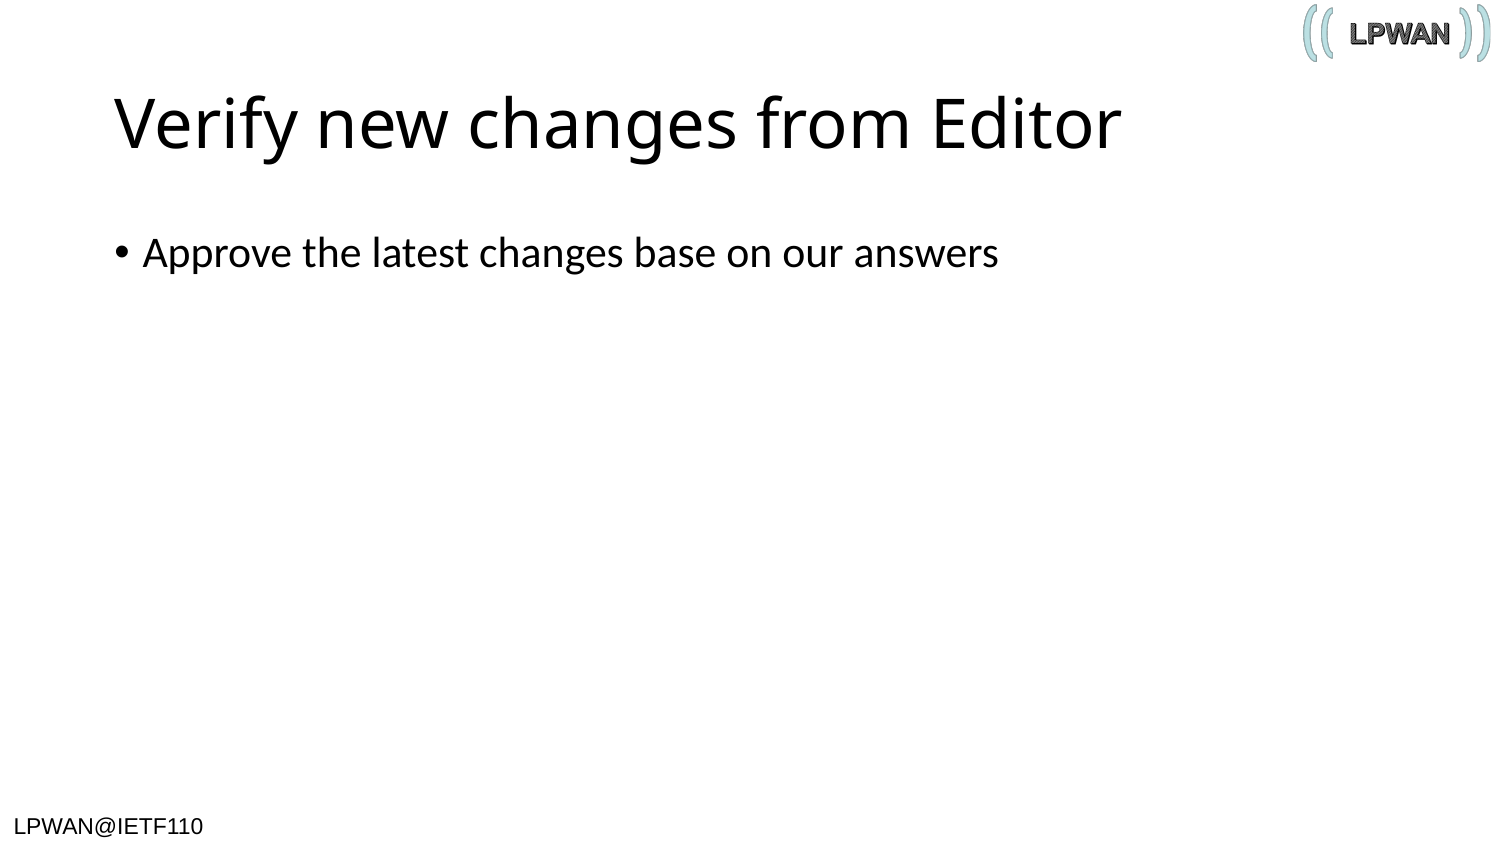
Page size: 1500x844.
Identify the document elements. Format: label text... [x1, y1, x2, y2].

list Approve the latest changes base on our answers [103, 224, 1397, 760]
title Verify new changes from Editor [103, 44, 1397, 208]
picture [1303, 4, 1491, 62]
